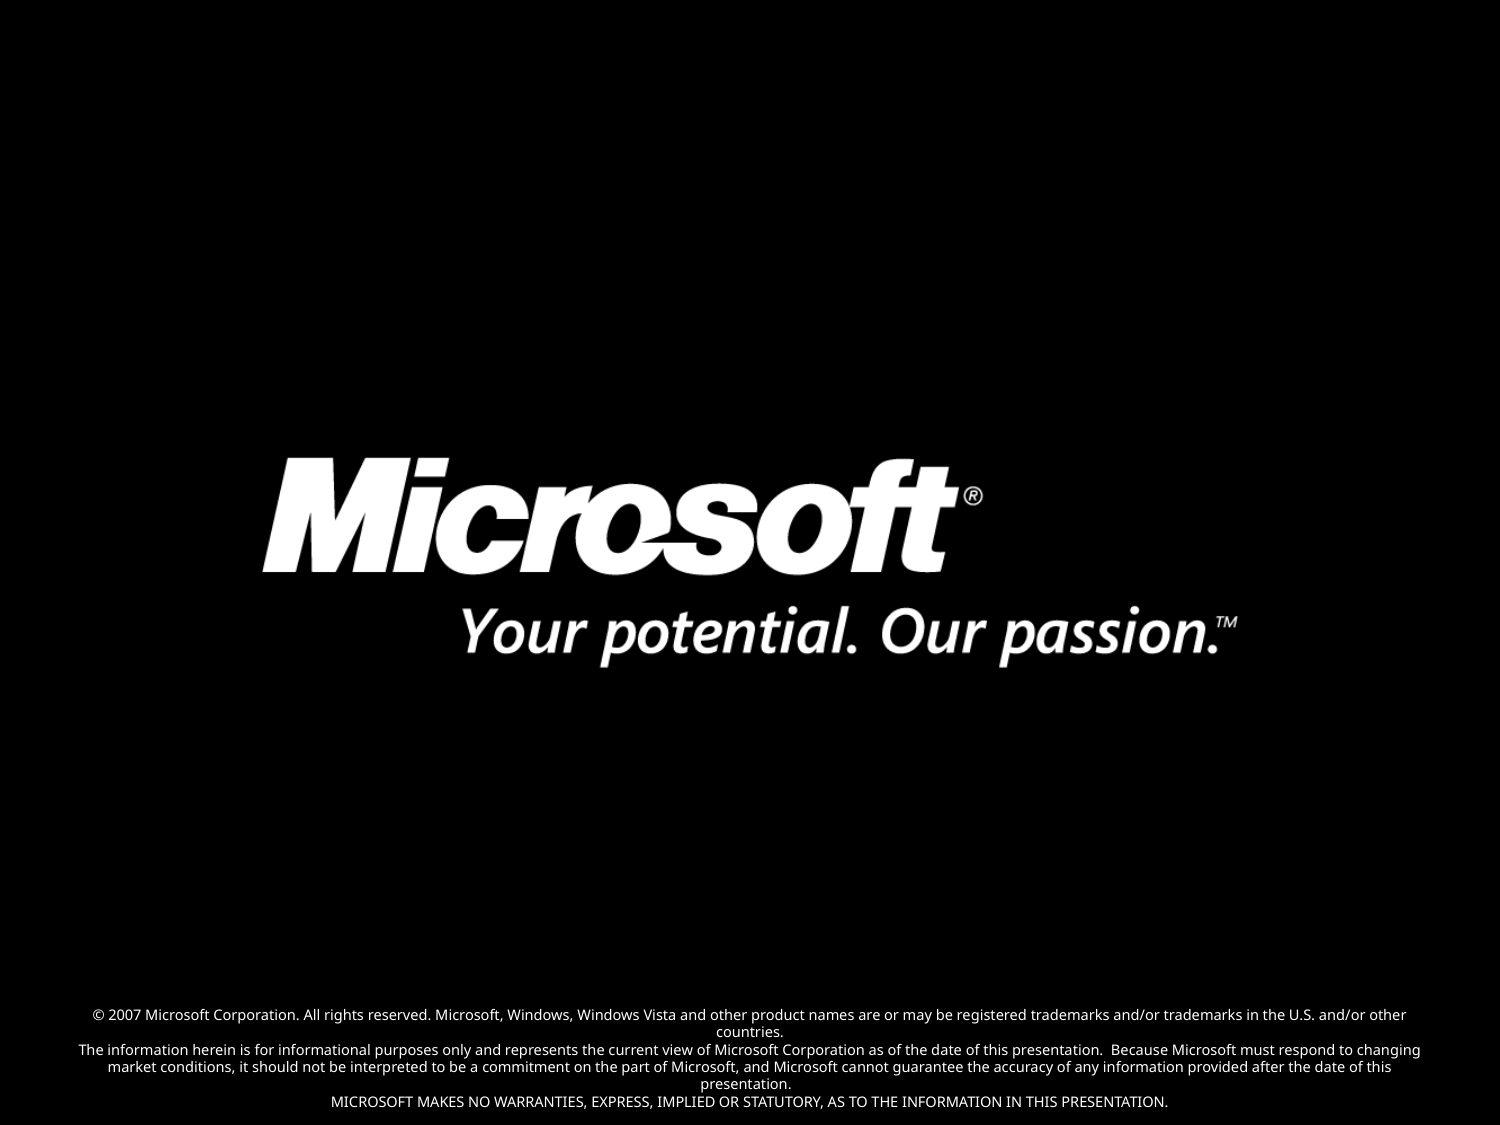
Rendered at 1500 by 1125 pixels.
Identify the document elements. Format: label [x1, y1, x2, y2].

text_box [62, 997, 1438, 1118]
picture [262, 456, 1238, 669]
